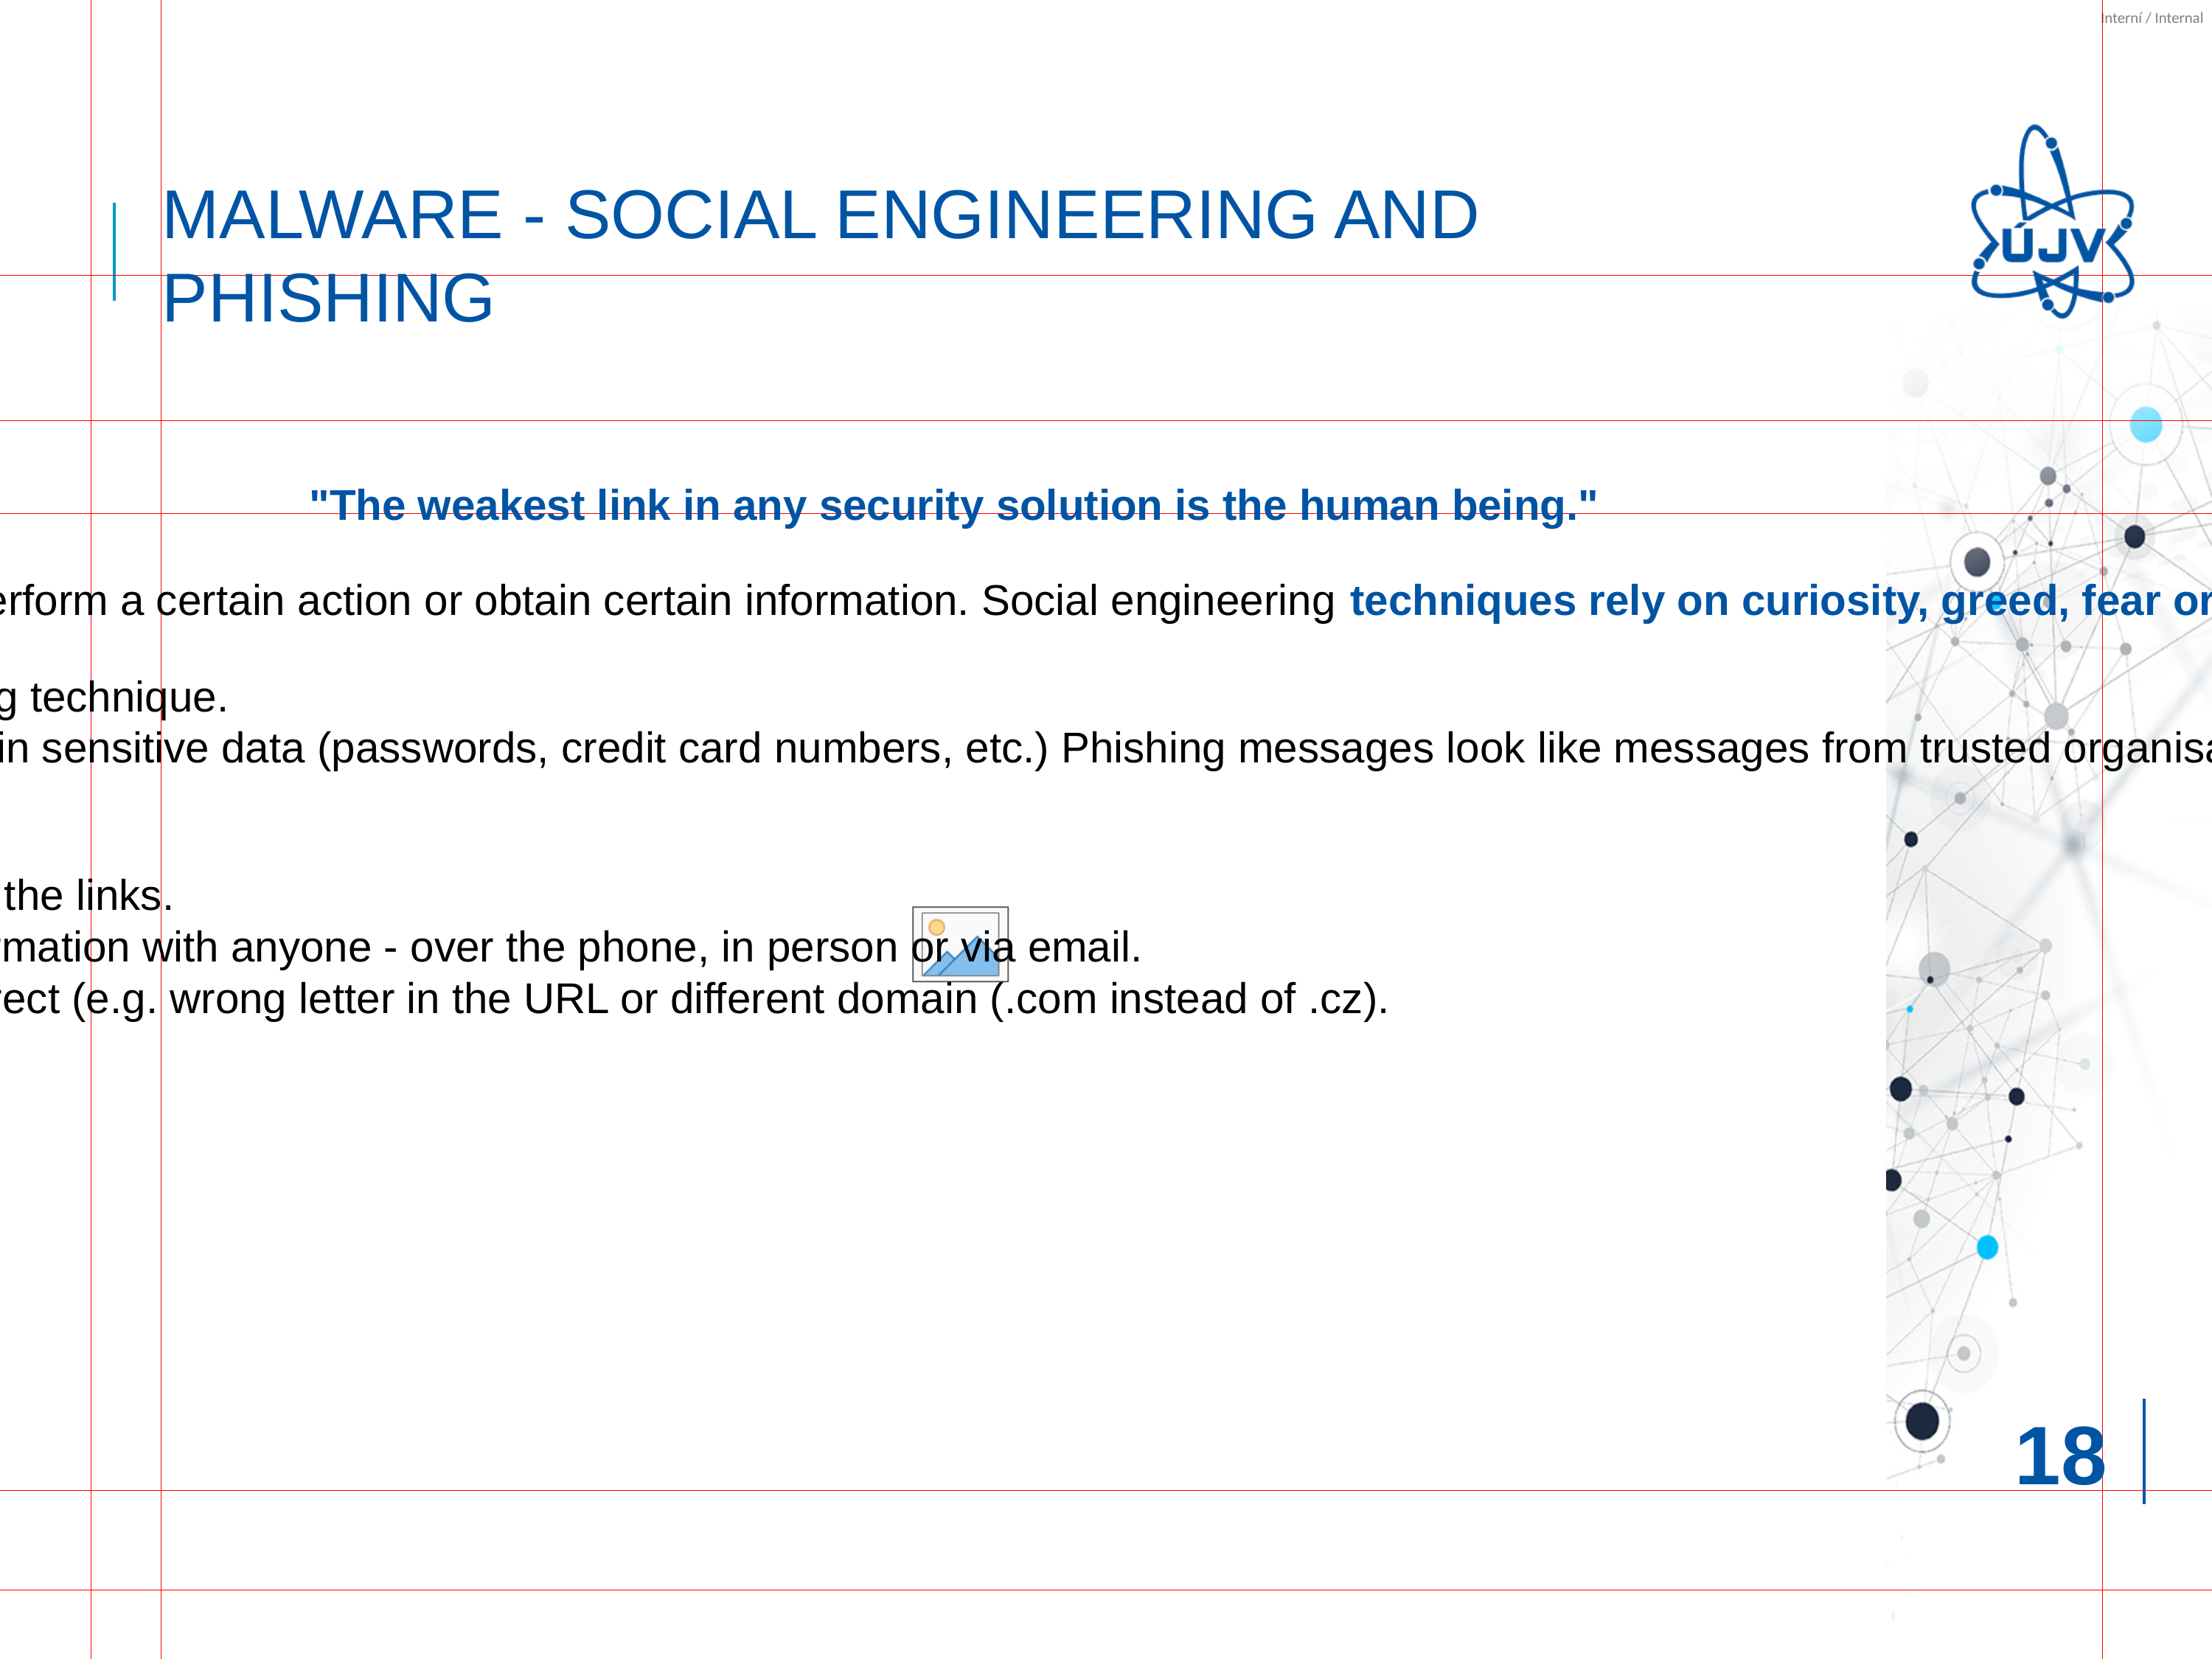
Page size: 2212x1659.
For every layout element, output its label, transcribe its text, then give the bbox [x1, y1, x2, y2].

picture [2103, 1491, 2212, 1590]
slide_number 18 [1937, 1399, 2107, 1505]
picture [2107, 742, 2118, 759]
title Malware - Social Engineering and Phishing [161, 124, 1759, 381]
picture [1886, 514, 2102, 1490]
picture [1886, 1491, 2102, 1590]
picture [161, 420, 1759, 1470]
picture [2104, 596, 2113, 601]
picture [1886, 84, 2212, 420]
picture [2103, 514, 2212, 1490]
picture [2103, 1590, 2212, 1659]
picture [1886, 421, 2102, 513]
picture [2103, 421, 2212, 513]
picture [1886, 1590, 2102, 1659]
